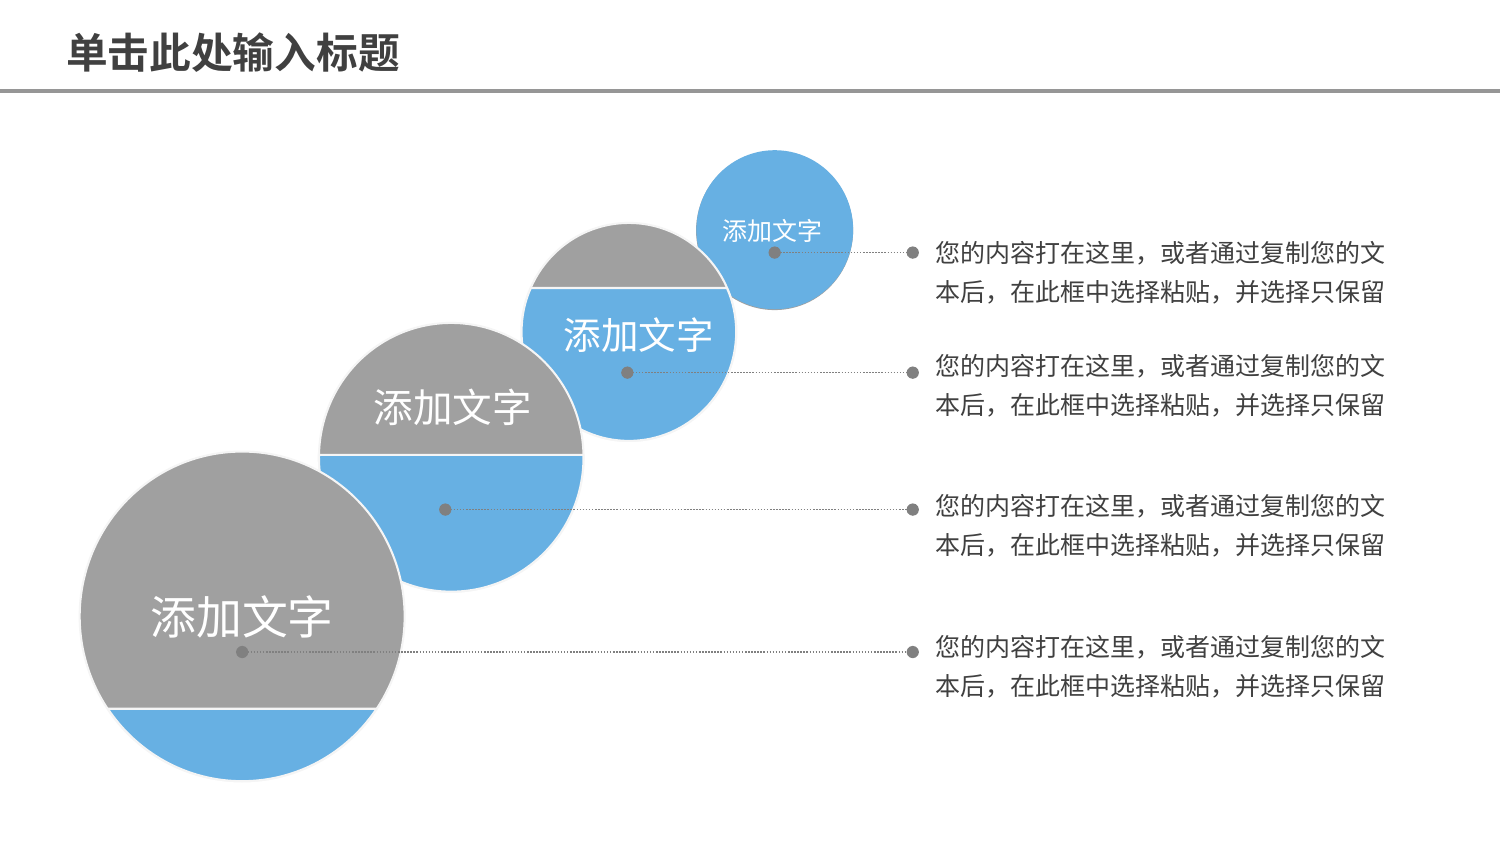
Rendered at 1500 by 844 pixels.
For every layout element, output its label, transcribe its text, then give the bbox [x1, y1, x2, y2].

text_box 您的内容打在这里，或者通过复制您的文本后，在此框中选择粘贴，并选择只保留 [923, 616, 1421, 706]
text_box [521, 288, 737, 441]
text_box 您的内容打在这里，或者通过复制您的文本后，在此框中选择粘贴，并选择只保留 [923, 222, 1421, 312]
text_box [318, 322, 584, 455]
text_box 添加文字 [551, 305, 726, 363]
text_box 单击此处输入标题 [51, 9, 443, 85]
text_box 添加文字 [710, 209, 835, 252]
text_box [107, 708, 377, 782]
text_box [530, 222, 728, 288]
text_box 添加文字 [362, 377, 544, 437]
text_box 添加文字 [138, 582, 346, 650]
text_box [79, 451, 405, 709]
text_box 您的内容打在这里，或者通过复制您的文本后，在此框中选择粘贴，并选择只保留 [923, 335, 1421, 426]
text_box [696, 150, 854, 310]
text_box 您的内容打在这里，或者通过复制您的文本后，在此框中选择粘贴，并选择只保留 [923, 475, 1421, 566]
text_box [318, 454, 584, 592]
